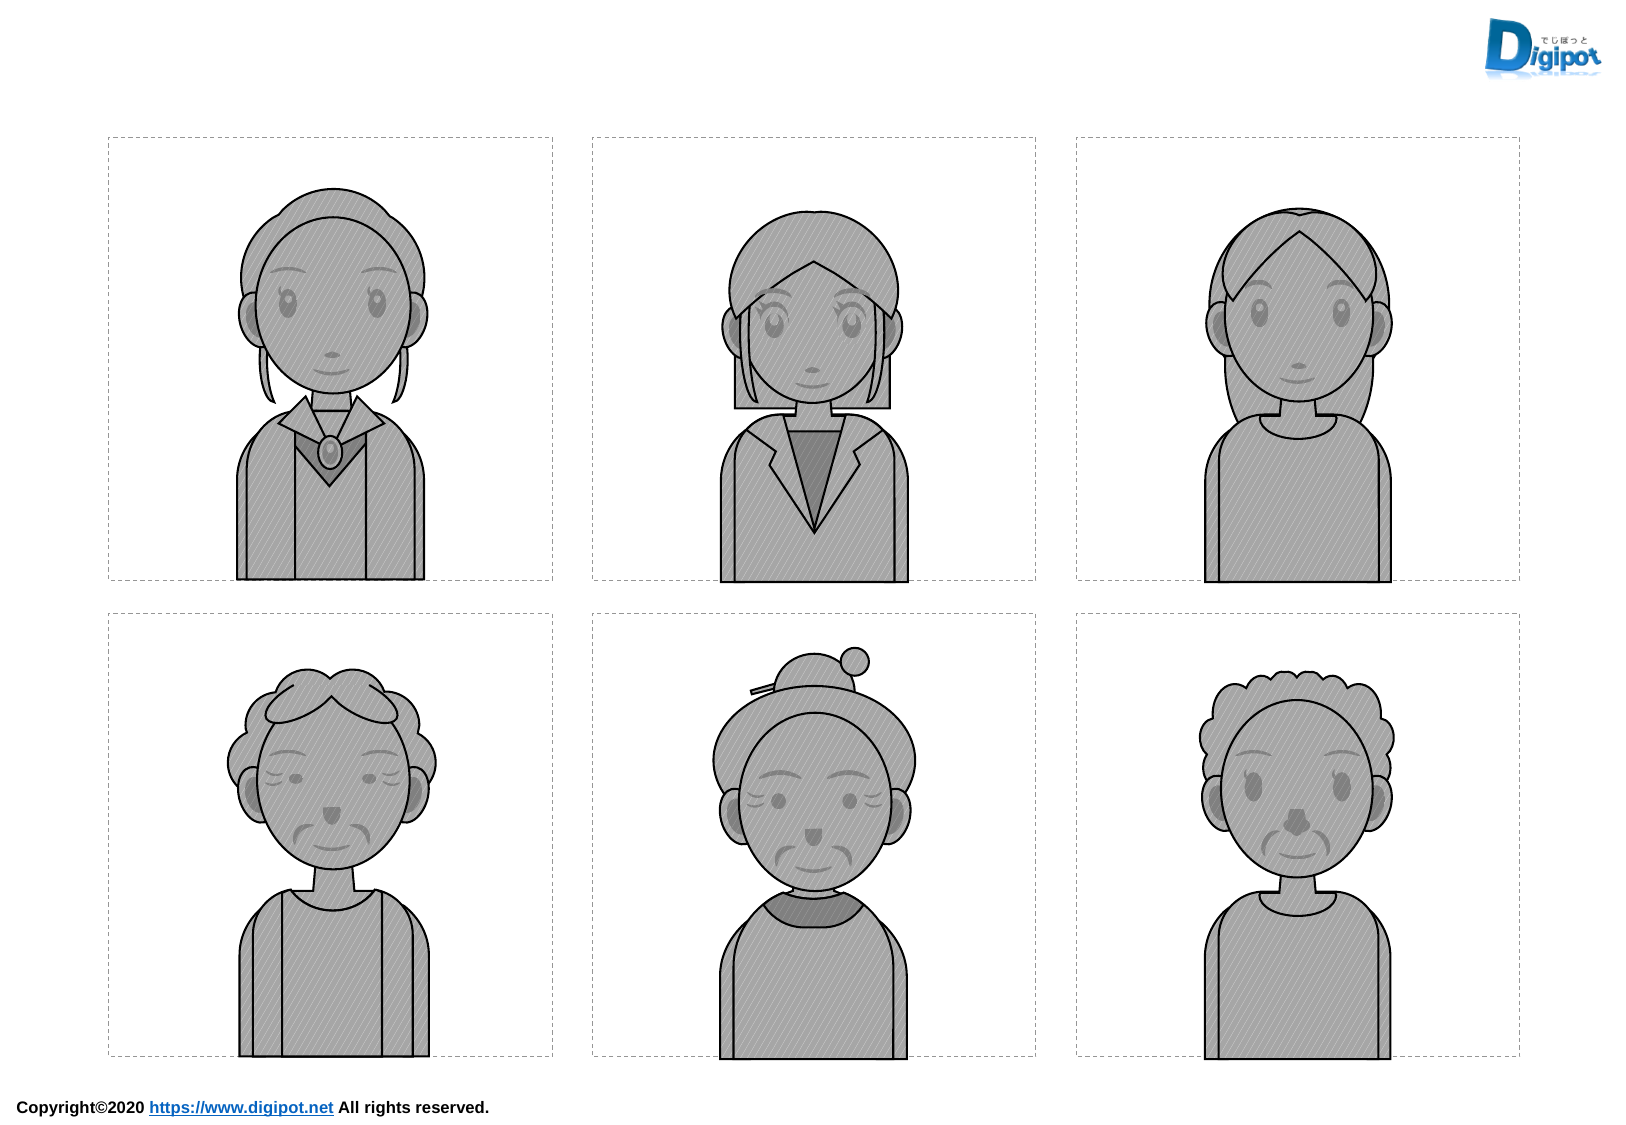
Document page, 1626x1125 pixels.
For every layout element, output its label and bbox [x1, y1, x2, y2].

text_box [227, 669, 436, 1057]
text_box [237, 189, 427, 580]
text_box [1199, 671, 1394, 1060]
text_box [1205, 208, 1391, 583]
picture [1485, 18, 1602, 82]
text_box [720, 211, 909, 583]
text_box [713, 647, 916, 1060]
